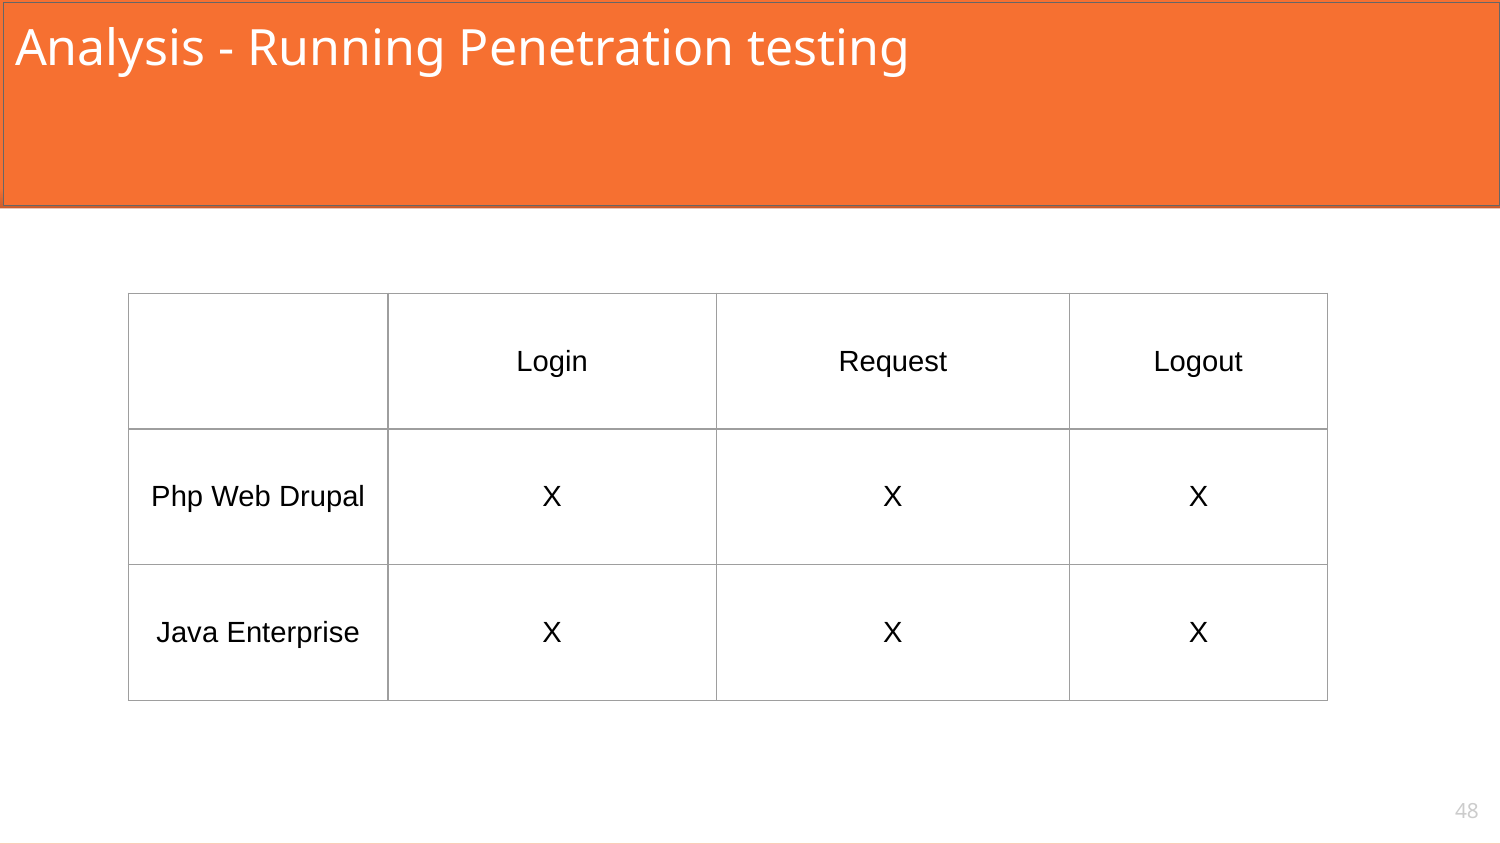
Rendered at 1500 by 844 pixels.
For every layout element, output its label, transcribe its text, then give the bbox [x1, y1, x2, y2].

table_cell X [717, 565, 1069, 700]
table_cell X [1070, 565, 1327, 700]
slide_number ‹#› [1403, 779, 1494, 844]
table_header [129, 294, 387, 428]
table_header Login [389, 294, 716, 428]
table_cell Java Enterprise [129, 565, 387, 700]
table_cell X [1070, 430, 1327, 564]
table_cell X [717, 430, 1069, 564]
text_box Analysis - Running Penetration testing [0, 0, 1310, 152]
table_cell X [389, 565, 716, 700]
table_header Request [717, 294, 1069, 428]
text_box [3, 2, 1500, 206]
table_header Logout [1070, 294, 1327, 428]
table_cell X [389, 430, 716, 564]
table_cell Php Web Drupal [129, 430, 387, 564]
